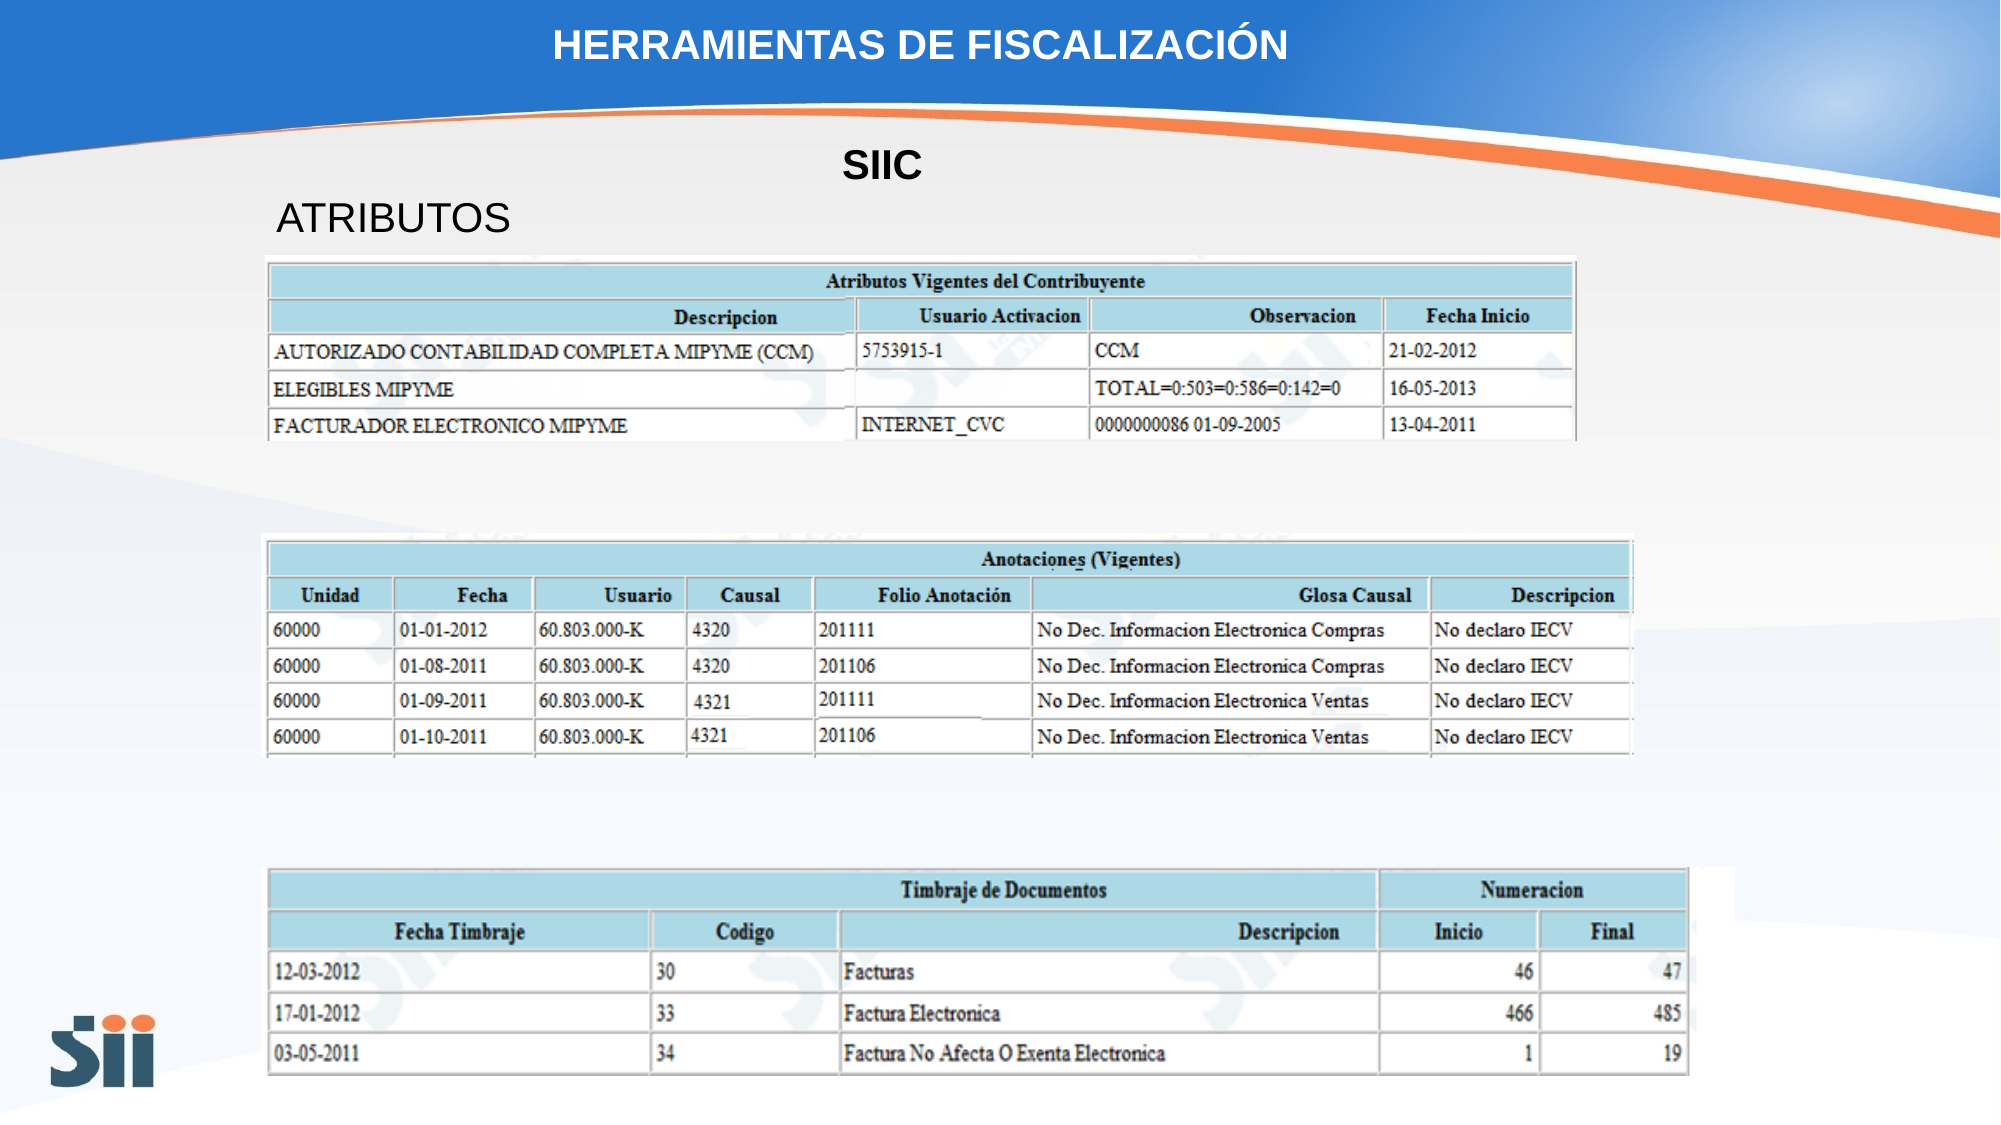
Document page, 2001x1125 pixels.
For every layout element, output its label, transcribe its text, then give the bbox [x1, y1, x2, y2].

list SIIC ATRIBUTOS ANOTACIONES TIMBRAJE [227, 135, 2000, 956]
title HERRAMIENTAS DE FISCALIZACIÓN [383, 17, 1459, 135]
picture [0, 0, 2001, 1125]
